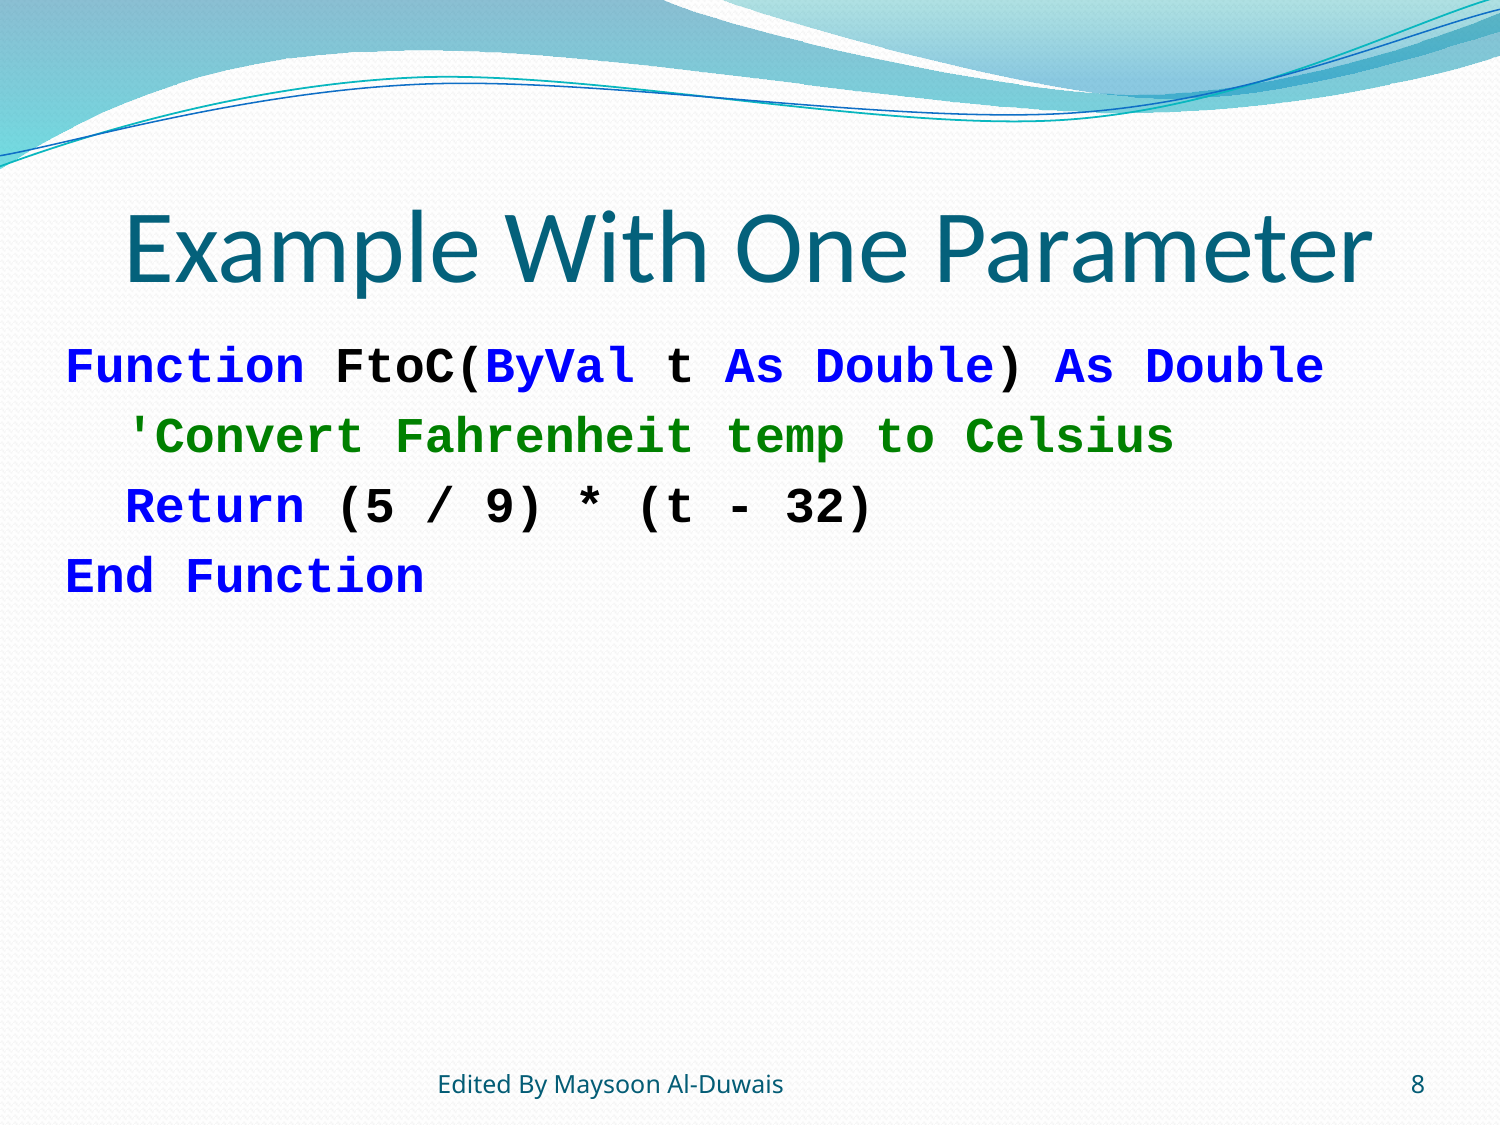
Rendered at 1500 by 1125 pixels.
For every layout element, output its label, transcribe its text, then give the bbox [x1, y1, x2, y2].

title Example With One Parameter [75, 115, 1425, 303]
slide_number 8 [1299, 1042, 1425, 1103]
footer Edited By Maysoon Al-Duwais [437, 1042, 988, 1103]
list Function FtoC(ByVal t As Double) As Double 'Convert Fahrenheit temp to Celsius Return (5 / 9) * (t - 32) End Function [50, 324, 1469, 1006]
